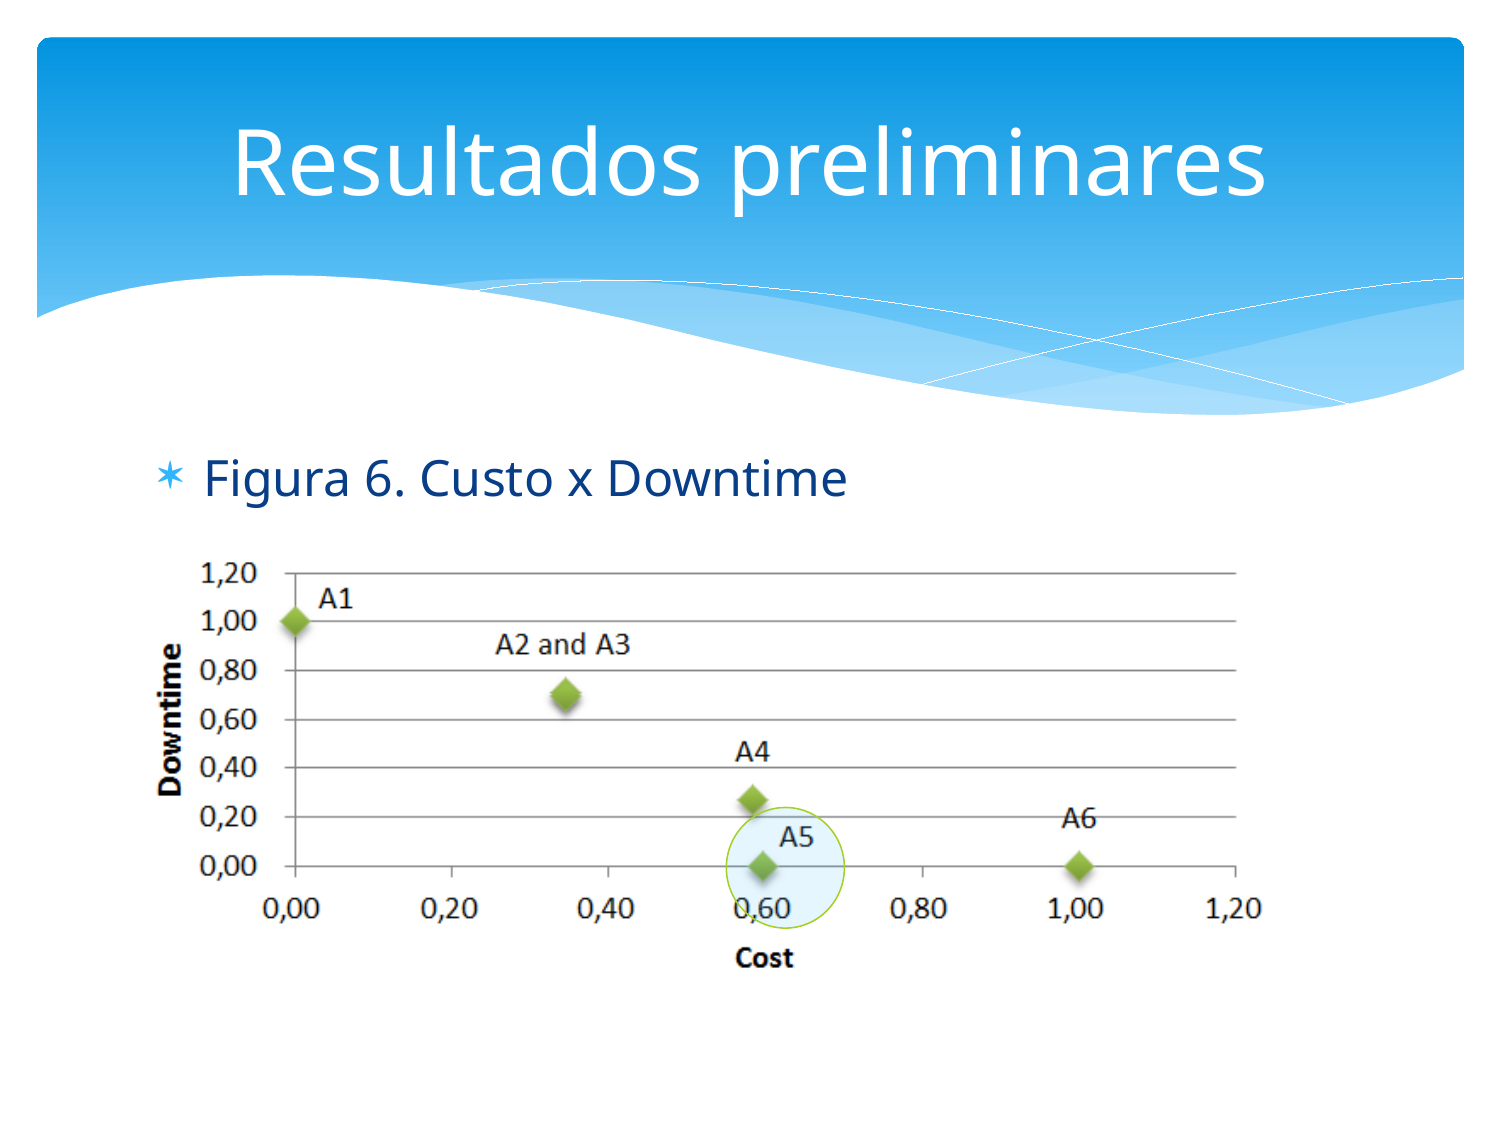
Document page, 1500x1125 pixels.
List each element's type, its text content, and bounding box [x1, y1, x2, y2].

list Figura 6. Custo x Downtime [143, 438, 1359, 1005]
picture [147, 544, 1282, 985]
title Resultados preliminares [75, 55, 1425, 261]
